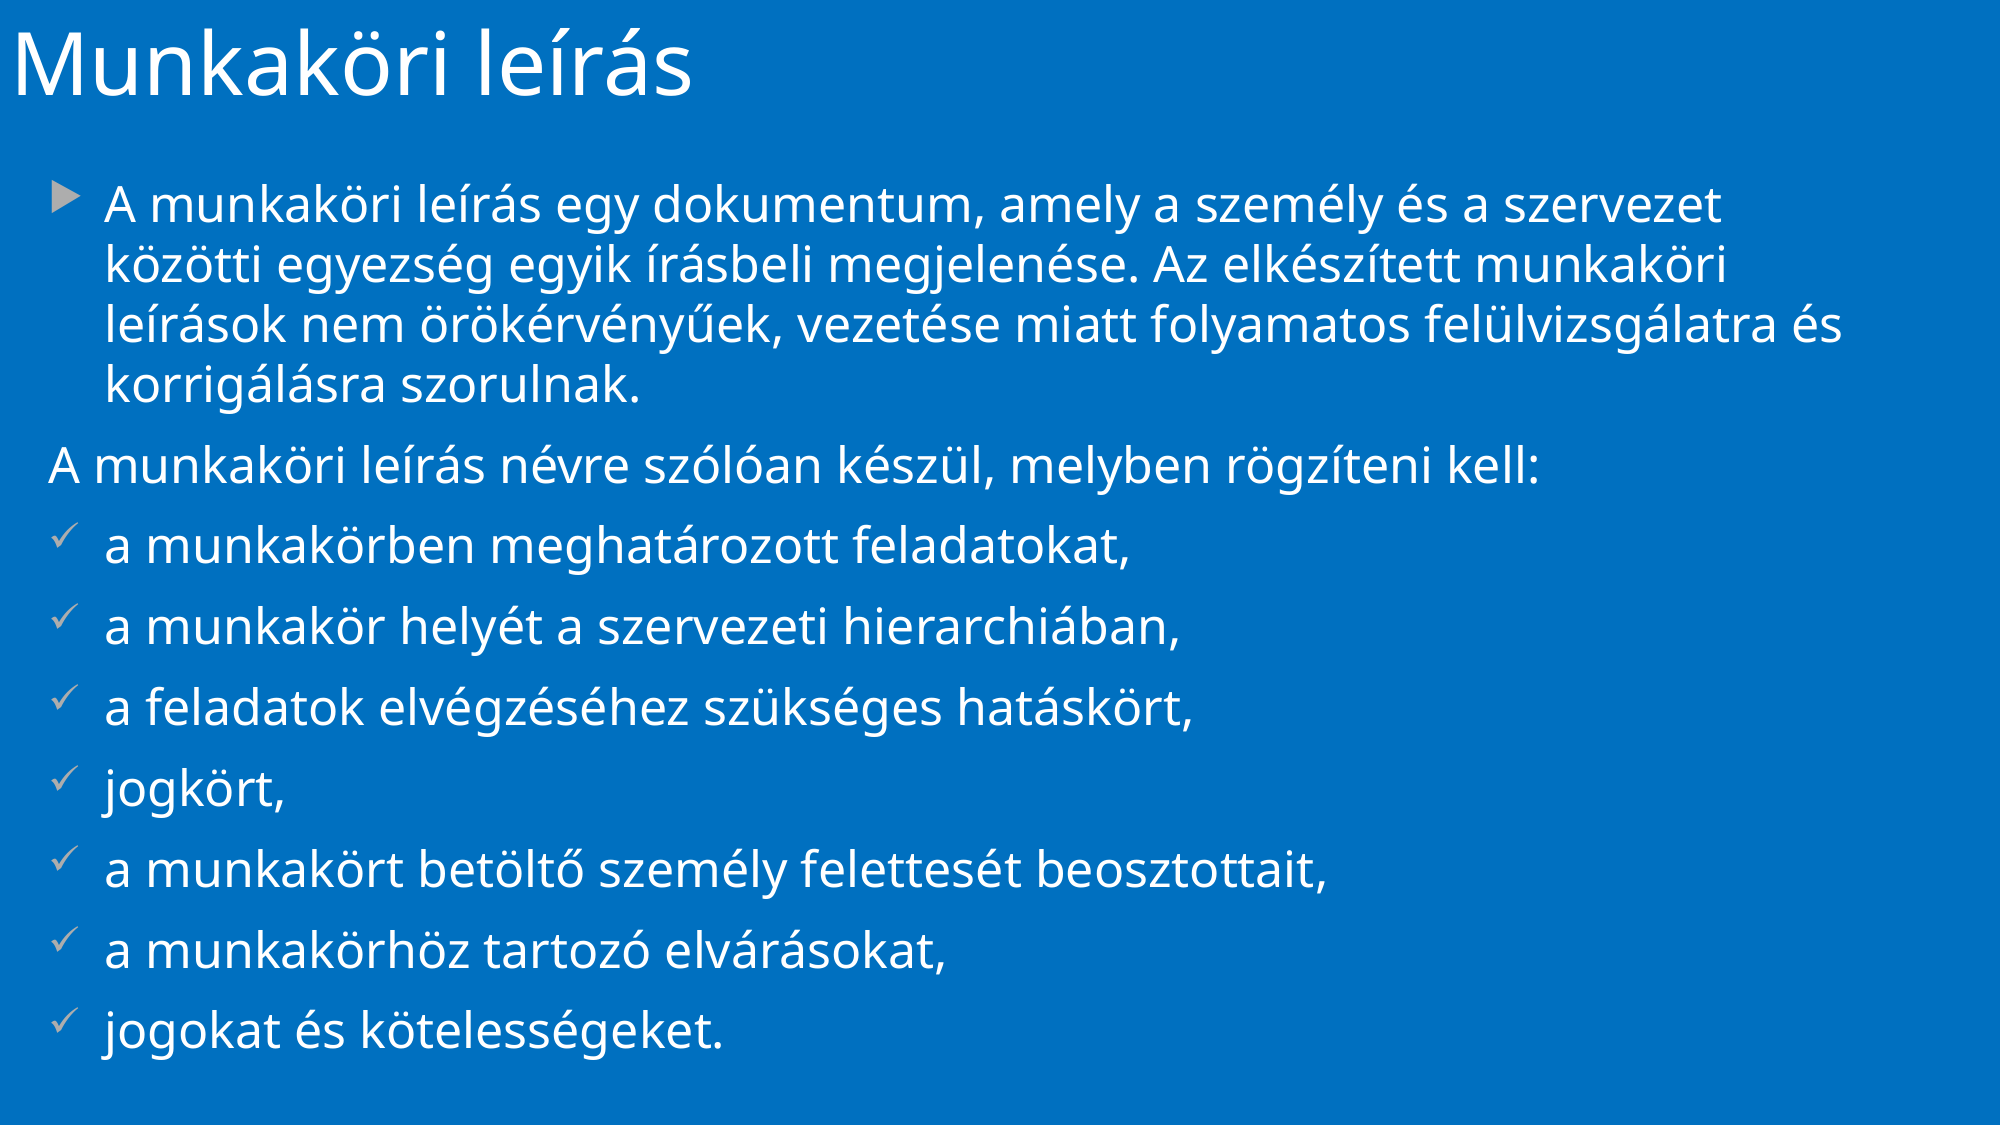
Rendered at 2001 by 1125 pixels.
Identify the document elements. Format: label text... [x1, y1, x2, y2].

title Munkaköri leírás [0, 0, 1539, 230]
list A munkaköri leírás egy dokumentum, amely a személy és a szervezet közötti egyezség egyik írásbeli megjelenése. Az elkészített munkaköri leírások nem örökérvényűek, vezetése miatt folyamatos felülvizsgálatra és korrigálásra szorulnak. A munkaköri leírás névre szólóan készül, melyben rögzíteni kell: a munkakörben meghatározott feladatokat, a munkakör helyét a szervezeti hierarchiában, a feladatok elvégzéséhez szükséges hatáskört, jogkört, a munkakört betöltő személy felettesét beosztottait, a munkakörhöz tartozó elvárásokat, jogokat és kötelességeket. [33, 164, 1889, 853]
